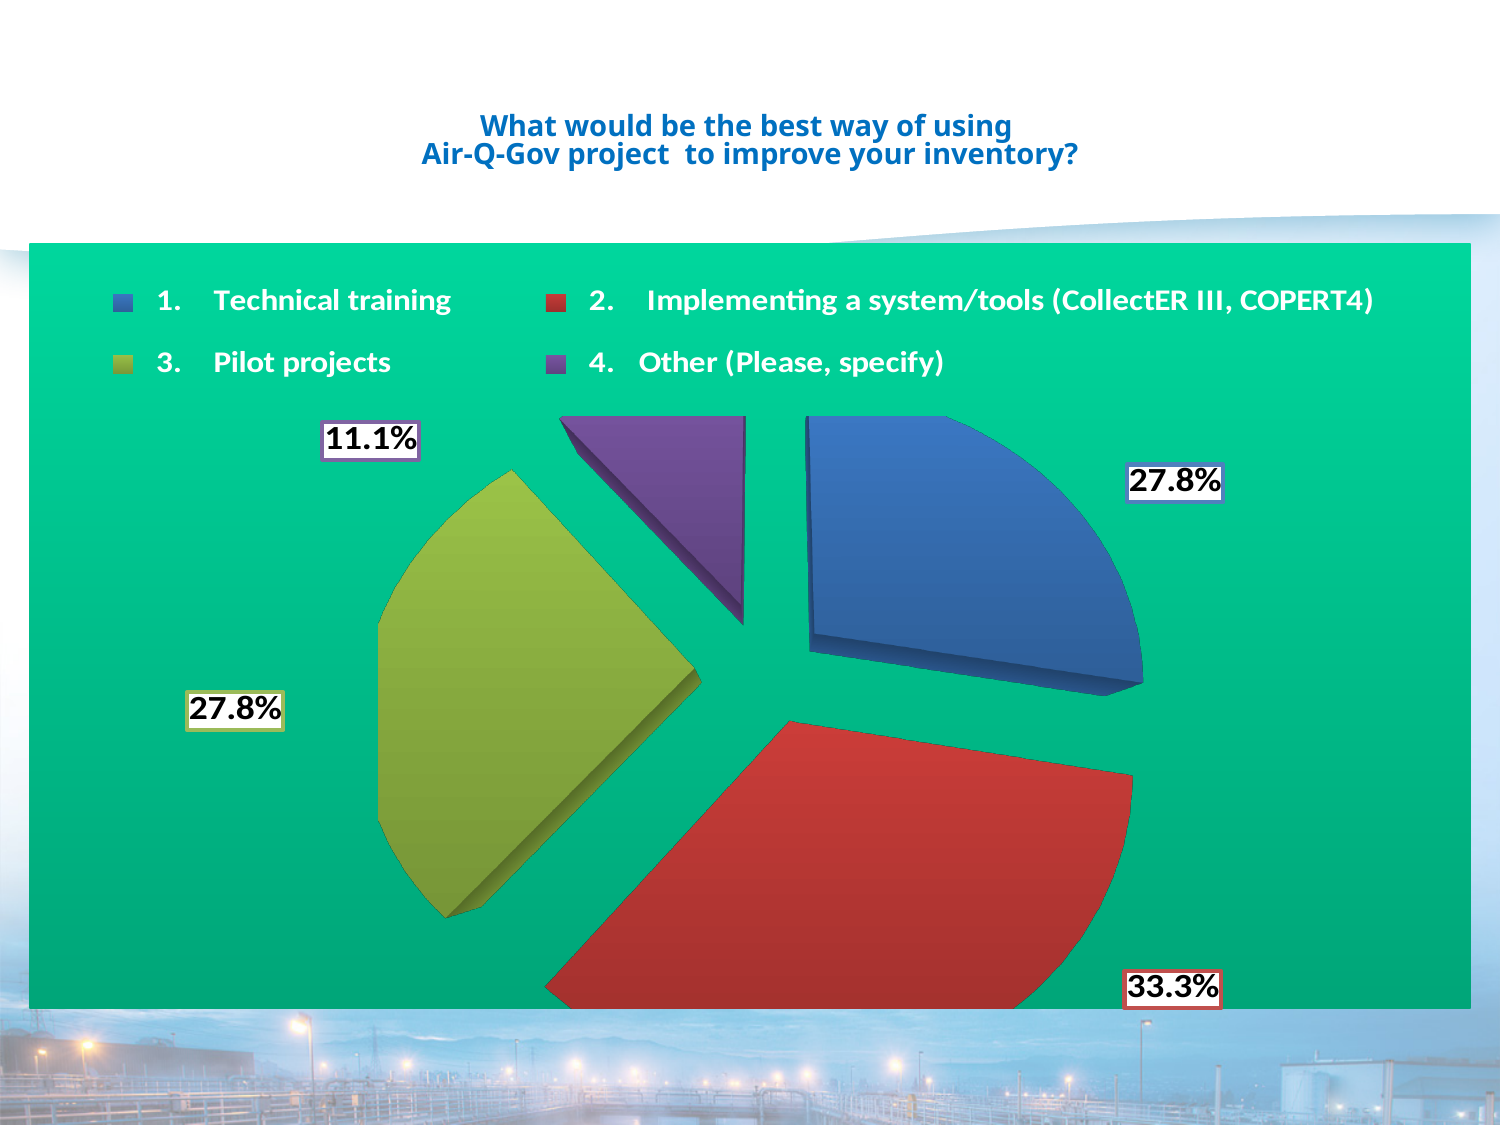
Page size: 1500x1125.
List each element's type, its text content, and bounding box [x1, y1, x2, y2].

title What would be the best way of using Air-Q-Gov project to improve your inventory? [0, 106, 1500, 213]
chart [29, 243, 1471, 1095]
picture [0, 215, 1500, 1125]
